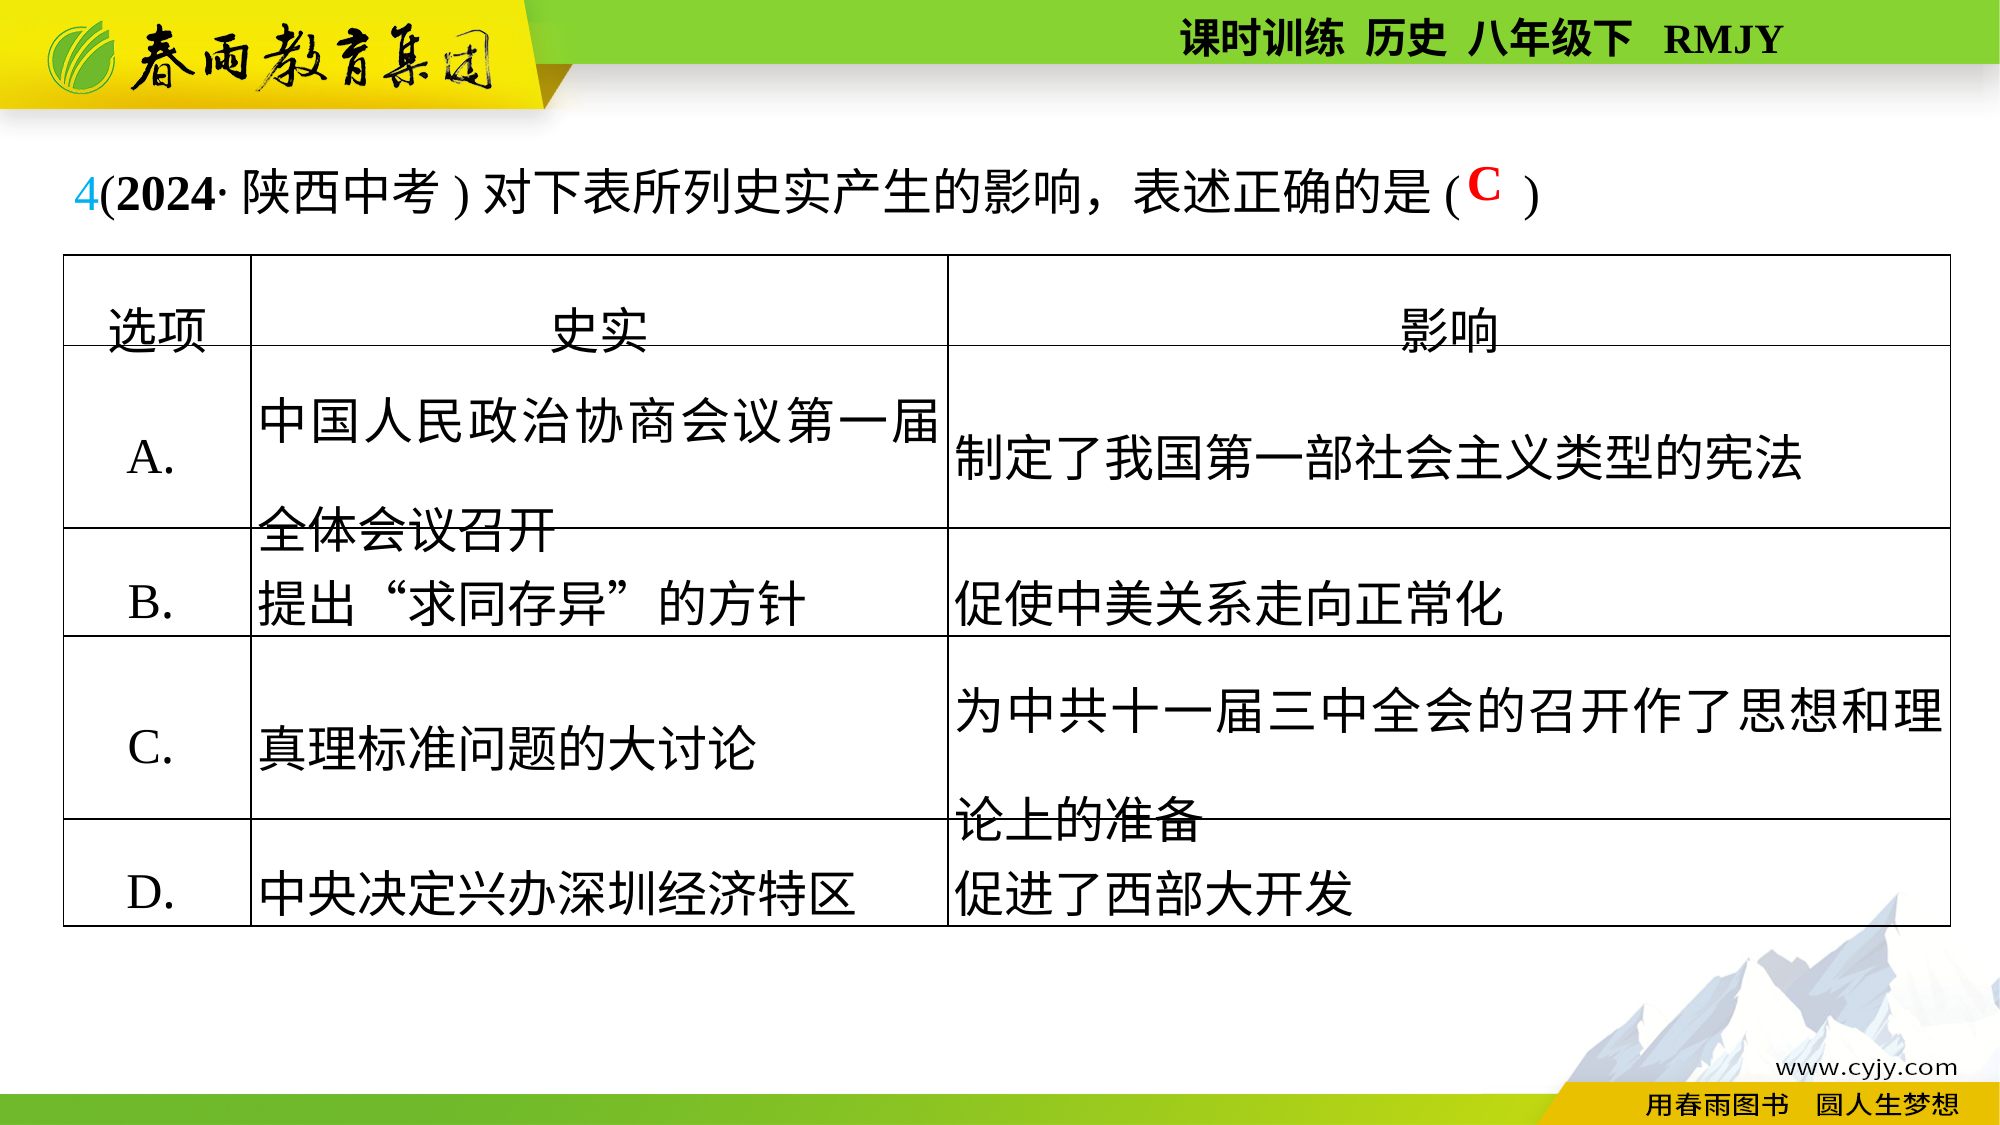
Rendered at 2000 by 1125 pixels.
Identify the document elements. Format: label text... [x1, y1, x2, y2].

table_cell 中国人民政治协商会议第一届全体会议召开 [252, 346, 947, 527]
table_cell D. [64, 820, 250, 925]
table_cell 促进了西部大开发 [949, 820, 1950, 925]
table_cell 促使中美关系走向正常化 [949, 529, 1950, 635]
table_cell C. [64, 637, 250, 818]
text_box C [1452, 143, 1518, 219]
table_cell B. [64, 529, 250, 635]
table_cell 中央决定兴办深圳经济特区 [252, 820, 947, 925]
table_cell 为中共十一届三中全会的召开作了思想和理论上的准备 [949, 637, 1950, 818]
table_cell 提出“求同存异”的方针 [252, 529, 947, 635]
list 4(2024·陕西中考)对下表所列史实产生的影响，表述正确的是( ) [59, 122, 1944, 217]
table_header 选项 [64, 256, 250, 345]
picture [0, 0, 2000, 1125]
table_cell 制定了我国第一部社会主义类型的宪法 [949, 346, 1950, 527]
table_header 影响 [949, 256, 1950, 345]
table_header 史实 [252, 256, 947, 345]
table_cell 真理标准问题的大讨论 [252, 637, 947, 818]
table_cell A. [64, 346, 250, 527]
